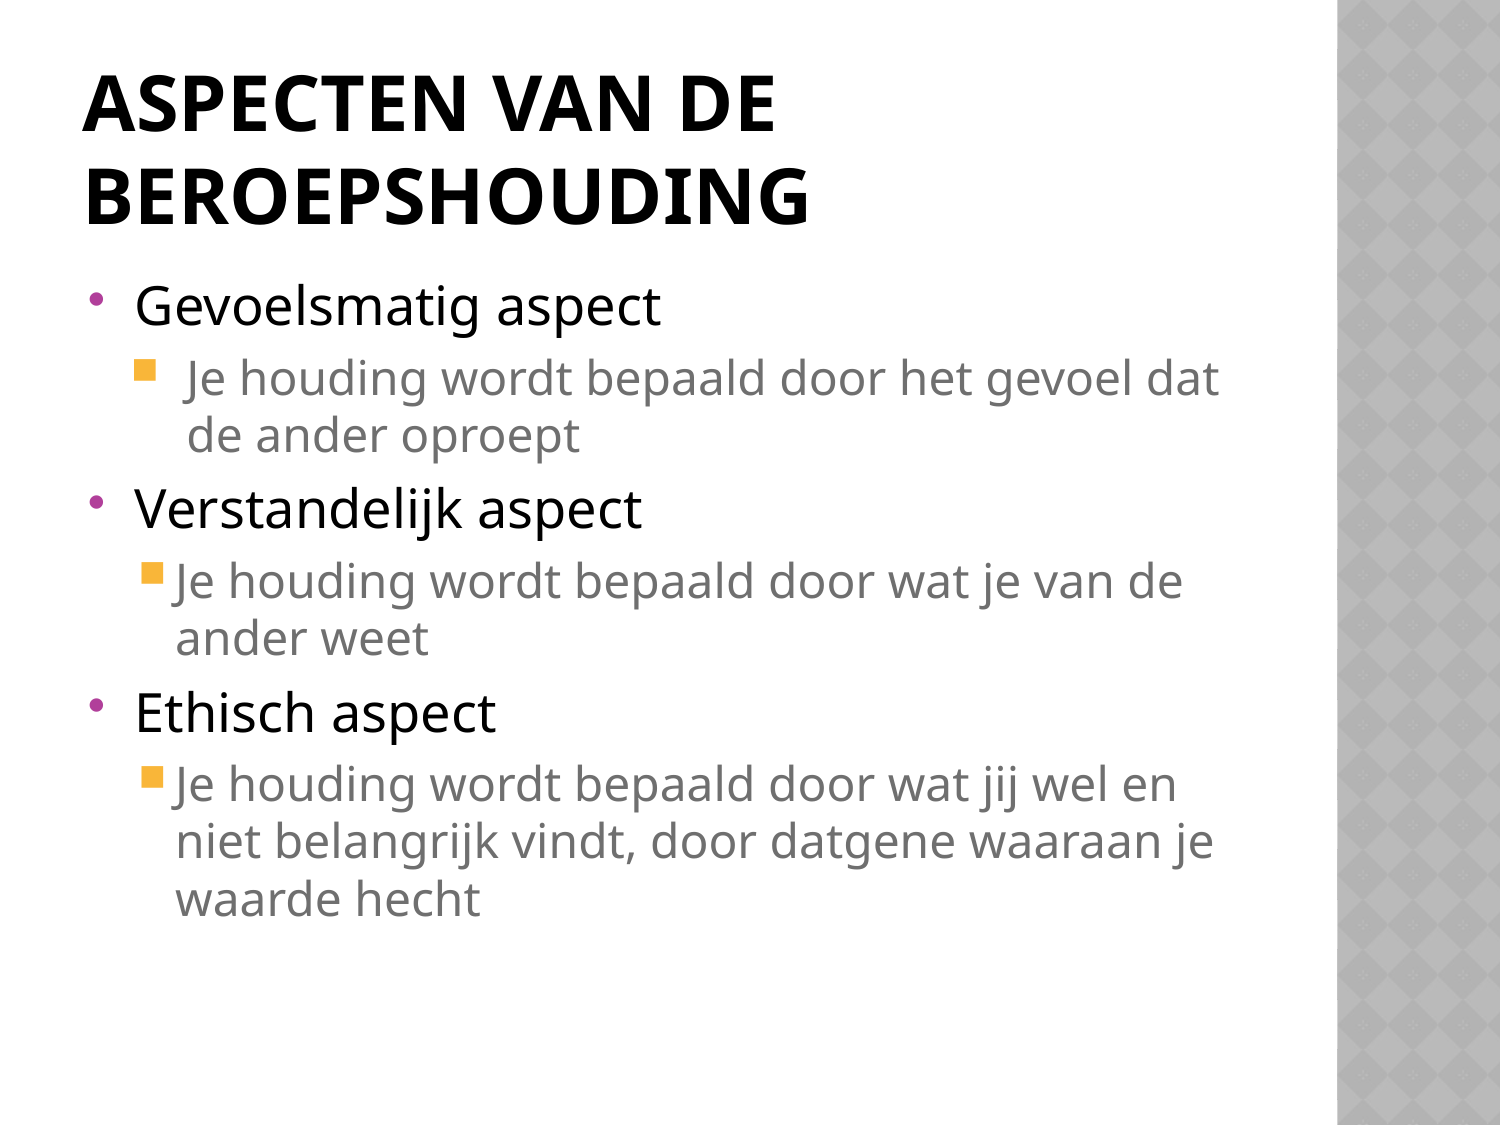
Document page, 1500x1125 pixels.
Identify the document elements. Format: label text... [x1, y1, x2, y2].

list Gevoelsmatig aspect Je houding wordt bepaald door het gevoel dat de ander oproept Verstandelijk aspect Je houding wordt bepaald door wat je van de ander weet Ethisch aspect Je houding wordt bepaald door wat jij wel en niet belangrijk vindt, door datgene waaraan je waarde hecht [75, 264, 1294, 1059]
title Aspecten van de beroepshouding [75, 52, 1341, 240]
